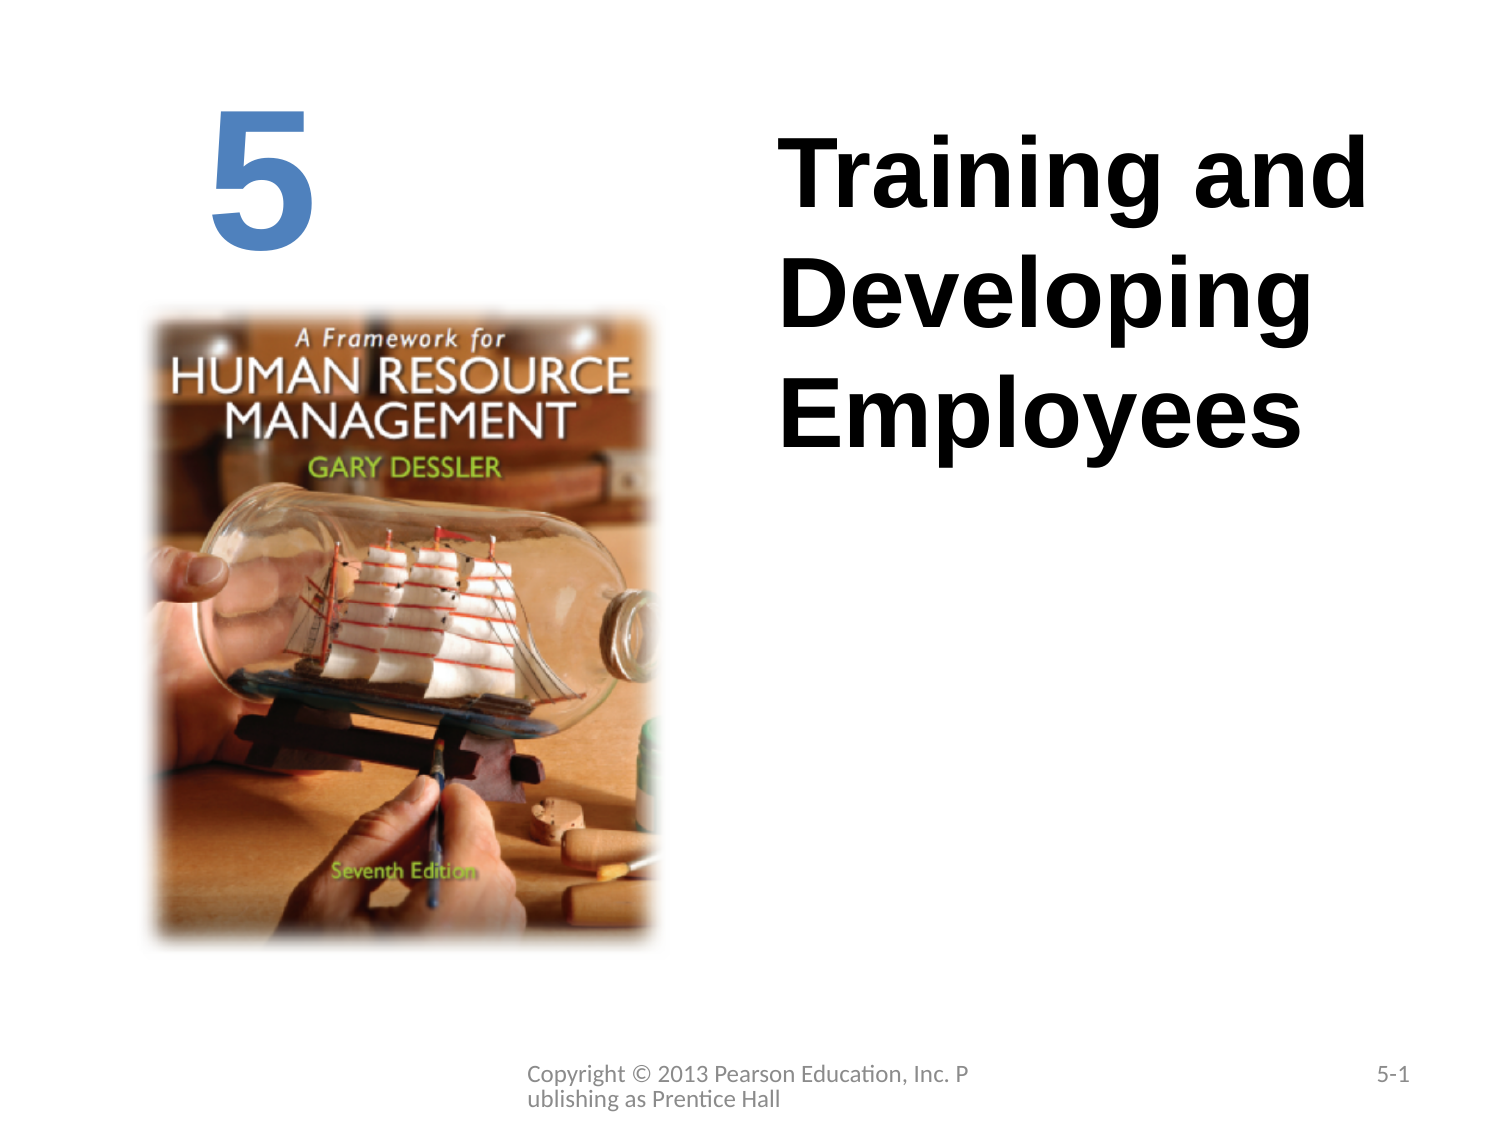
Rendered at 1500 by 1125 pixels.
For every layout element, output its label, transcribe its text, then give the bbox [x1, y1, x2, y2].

footer Copyright © 2013 Pearson Education, Inc. Publishing as Prentice Hall [512, 1042, 988, 1103]
slide_number 5-1 [1074, 1042, 1425, 1103]
text_box Training and Developing Employees [762, 99, 1450, 475]
picture [137, 299, 667, 957]
text_box 5 [149, 42, 375, 298]
